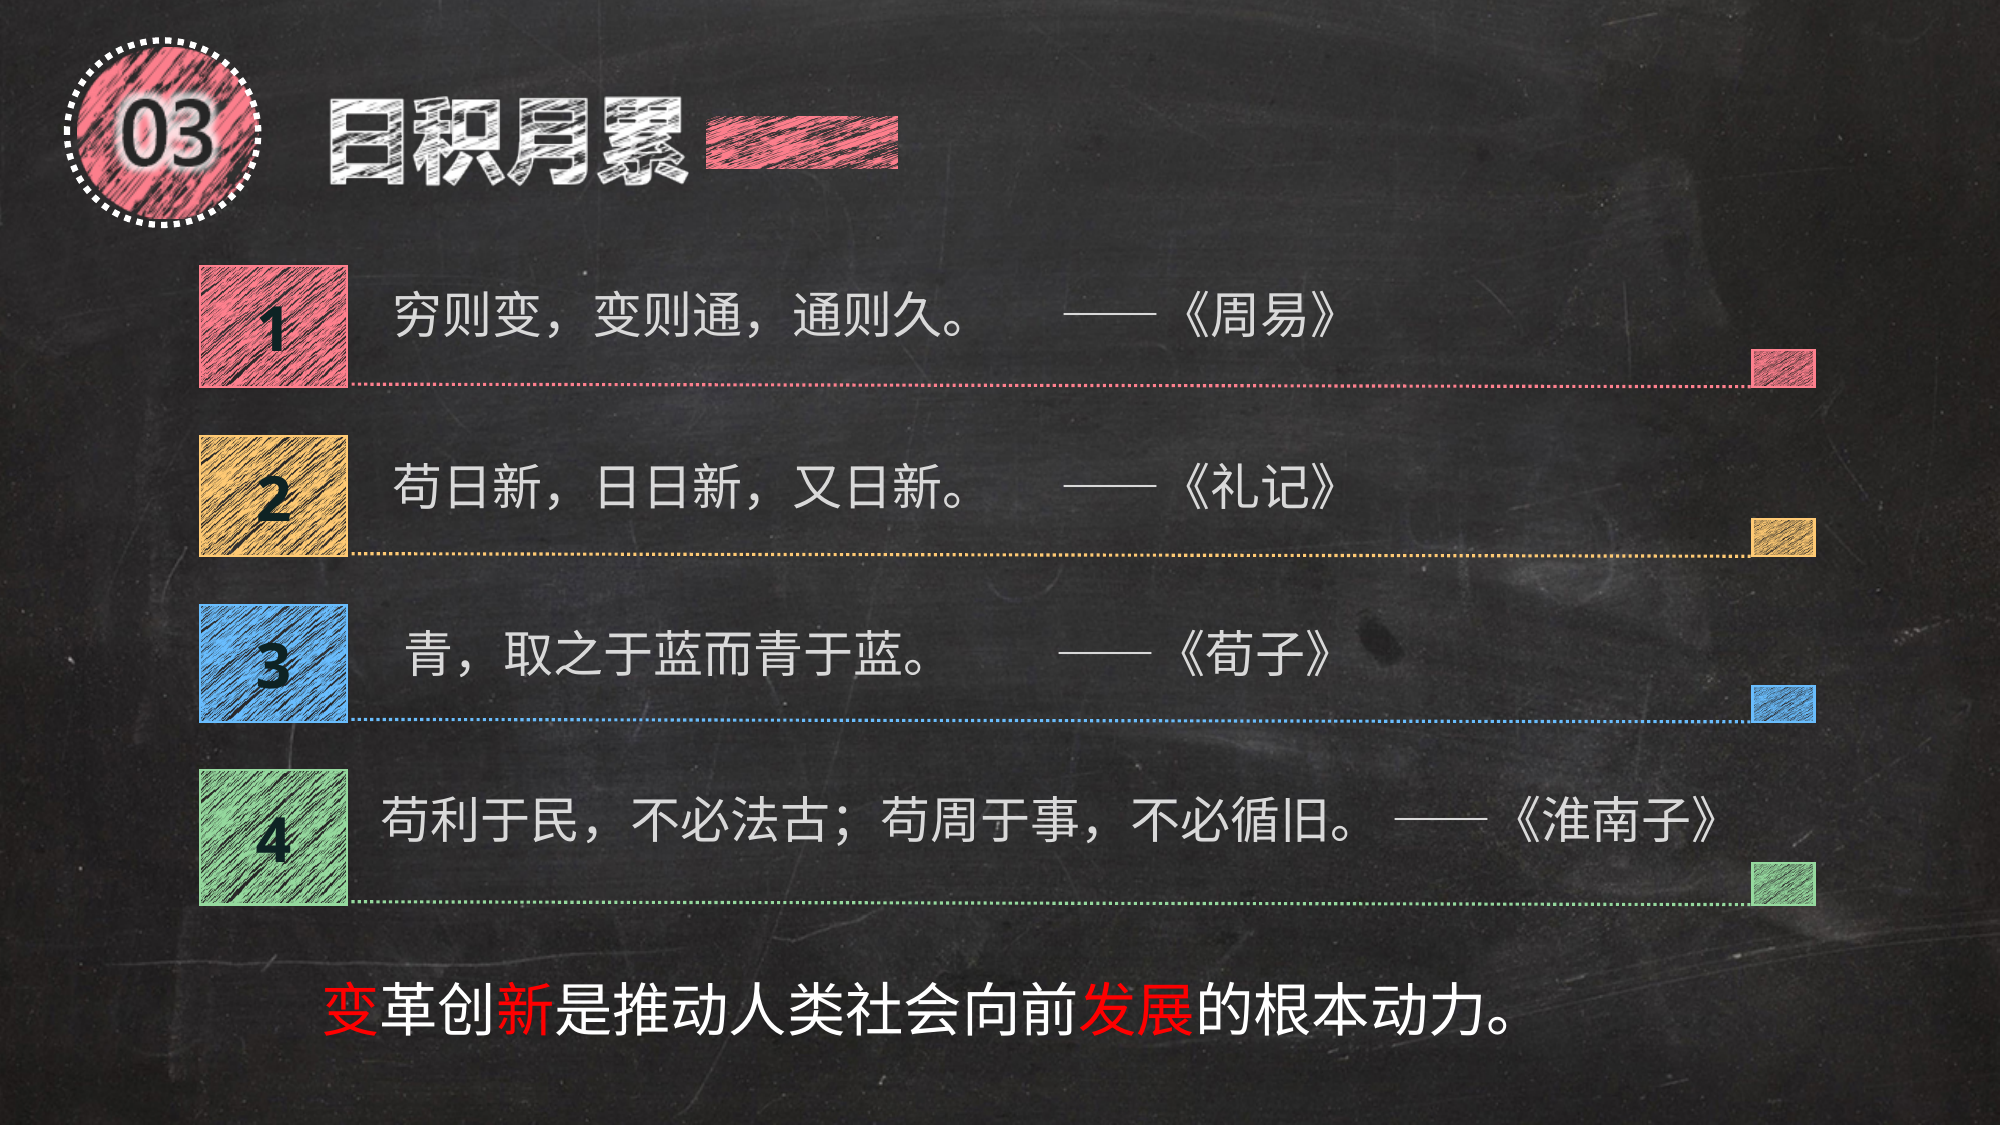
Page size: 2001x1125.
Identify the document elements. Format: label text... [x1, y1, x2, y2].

picture [0, 0, 2000, 1125]
text_box [761, 116, 898, 169]
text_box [200, 266, 1815, 387]
text_box [128, 219, 197, 225]
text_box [199, 770, 1834, 918]
text_box [66, 91, 77, 174]
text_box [199, 604, 1875, 722]
text_box [126, 40, 199, 47]
text_box 变革创新是推动人类社会向前发展的根本动力。 [306, 965, 1655, 1051]
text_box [200, 435, 1875, 557]
